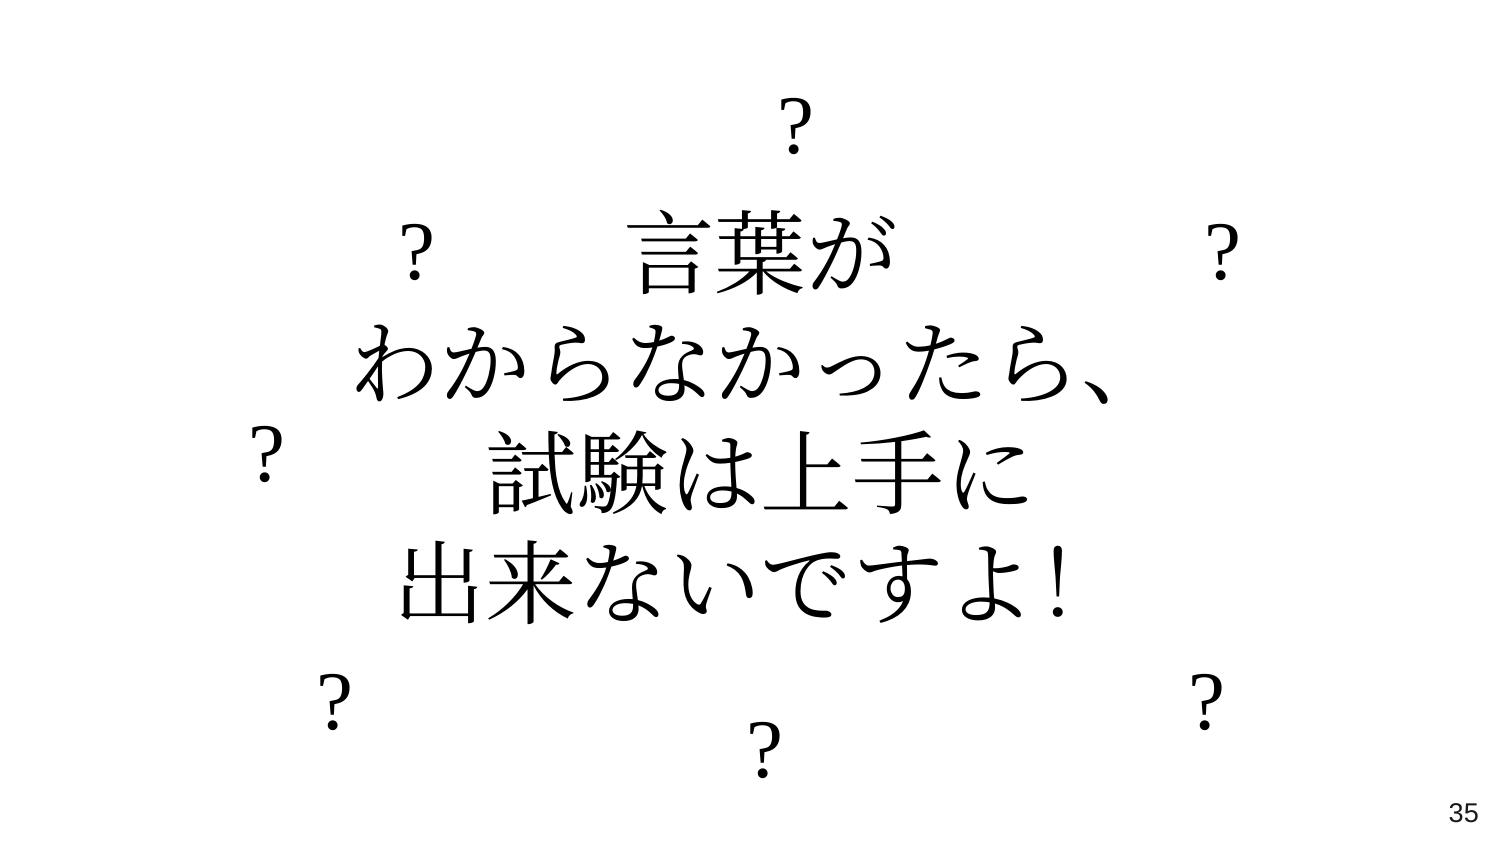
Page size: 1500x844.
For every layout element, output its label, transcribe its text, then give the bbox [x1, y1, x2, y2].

slide_number 35 [1403, 779, 1494, 844]
text_box ? [1189, 188, 1257, 276]
text_box ? [233, 390, 302, 478]
text_box ? [301, 638, 369, 726]
text_box ? [762, 62, 830, 150]
text_box 言葉が わからなかったら、 試験は上手に 出来ないですよ！ [177, 188, 1344, 534]
text_box ? [383, 188, 452, 276]
text_box ? [1173, 638, 1242, 726]
text_box ? [731, 686, 800, 774]
